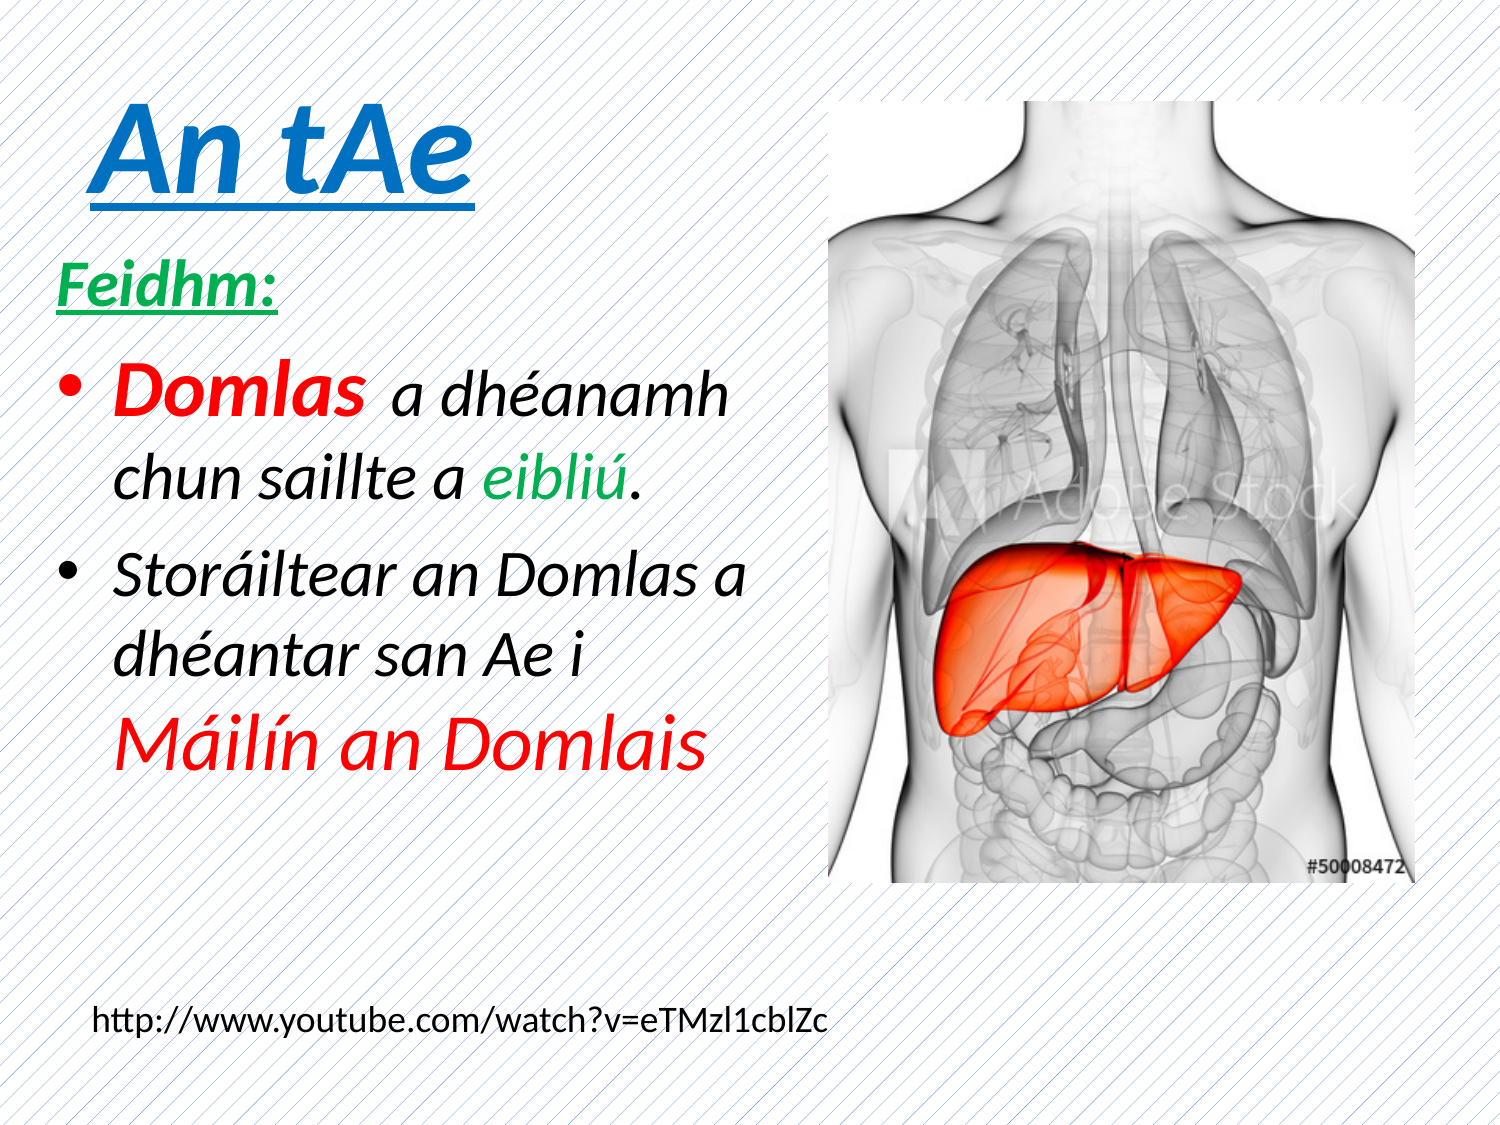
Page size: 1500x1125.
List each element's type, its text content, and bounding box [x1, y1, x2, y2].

text_box http://www.youtube.com/watch?v=eTMzl1cblZc [76, 987, 1187, 1048]
title An tAe [75, 45, 1425, 233]
picture [827, 101, 1415, 884]
list Feidhm: Domlas a dhéanamh chun saillte a eibliú. Storáiltear an Domlas a dhéantar san Ae i Máilín an Domlais [41, 231, 774, 1125]
